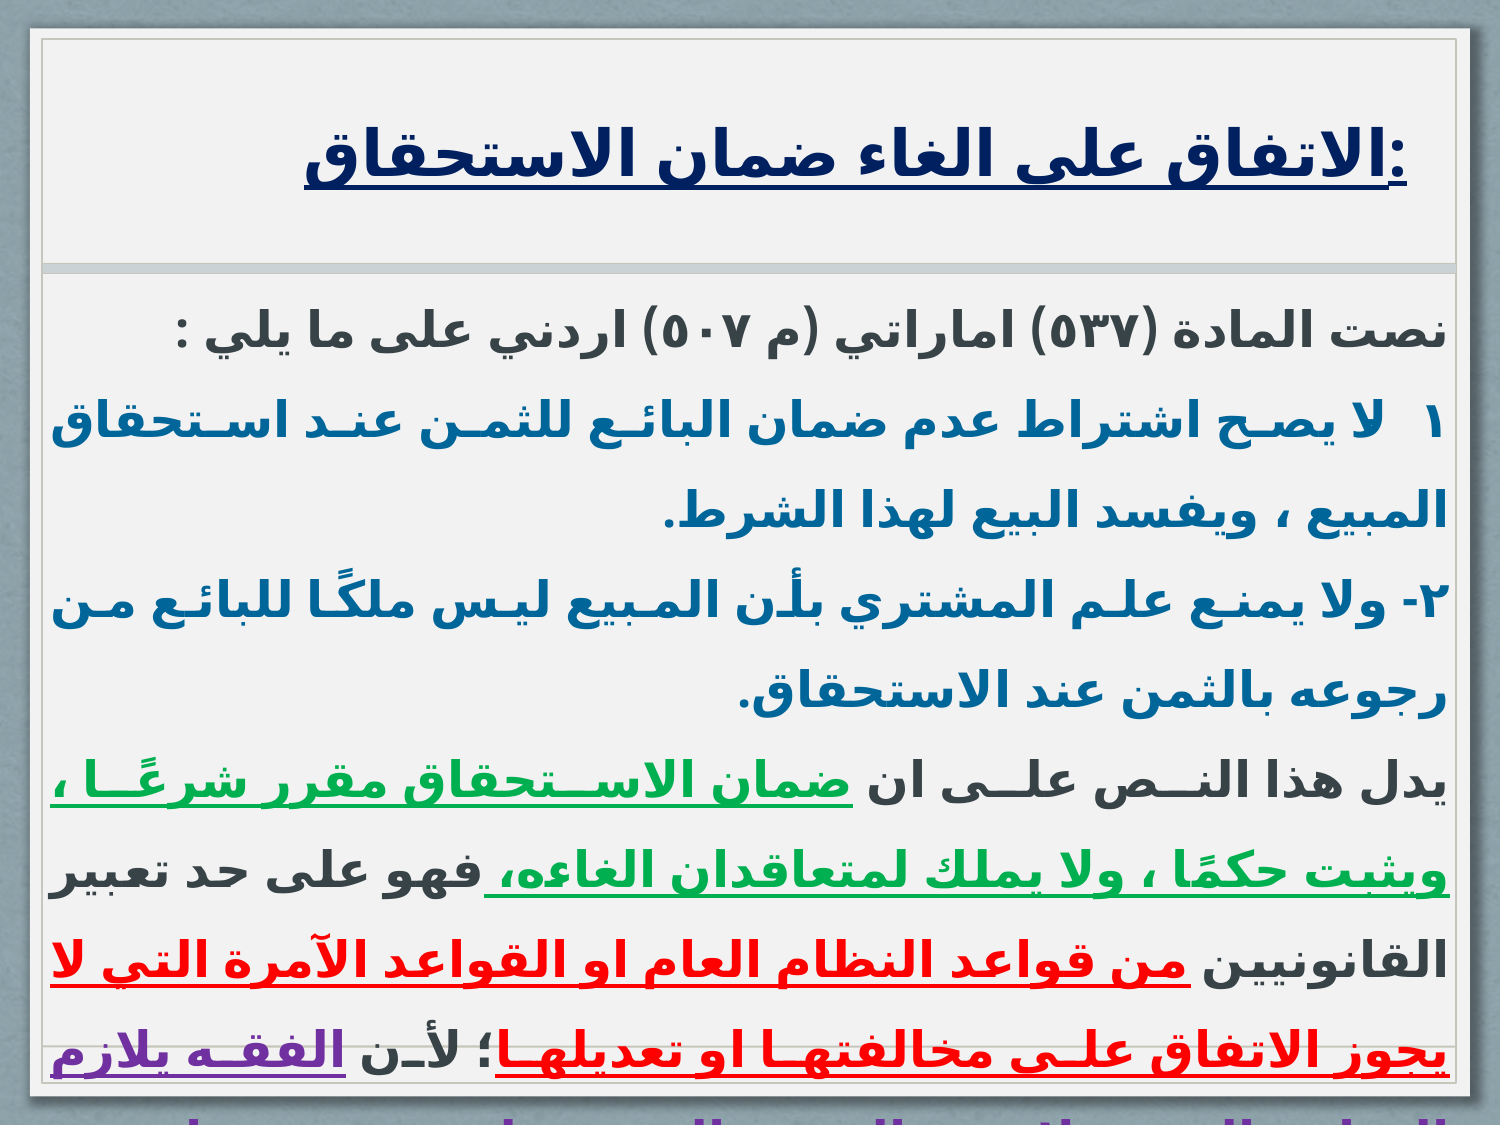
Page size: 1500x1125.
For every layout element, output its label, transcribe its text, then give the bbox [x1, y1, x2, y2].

title الاتفاق على الغاء ضمان الاستحقاق: [216, 40, 1422, 260]
text_box نصت المادة (٥٣٧) اماراتي (م ٥٠٧) اردني على ما يلي : ١- لا يصح اشتراط عدم ضمان البائع للثمن عند استحقاق المبيع ، ويفسد البيع لهذا الشرط. ٢- ولا يمنع علم المشتري بأن المبيع ليس ملكًا للبائع من رجوعه بالثمن عند الاستحقاق. يدل هذا النص على ان ضمان الاستحقاق مقرر شرعًا ، ويثبت حكمًا ، ولا يملك لمتعاقدان الغاءه، فهو على حد تعبير القانونيين من قواعد النظام العام او القواعد الآمرة التي لا يجوز الاتفاق على مخالفتها او تعديلها؛ لأن الفقه يلازم العدل و الحق، ولا يجيز الغرر و الضرر، ولو رضي به صاحبه. [35, 260, 1465, 1125]
